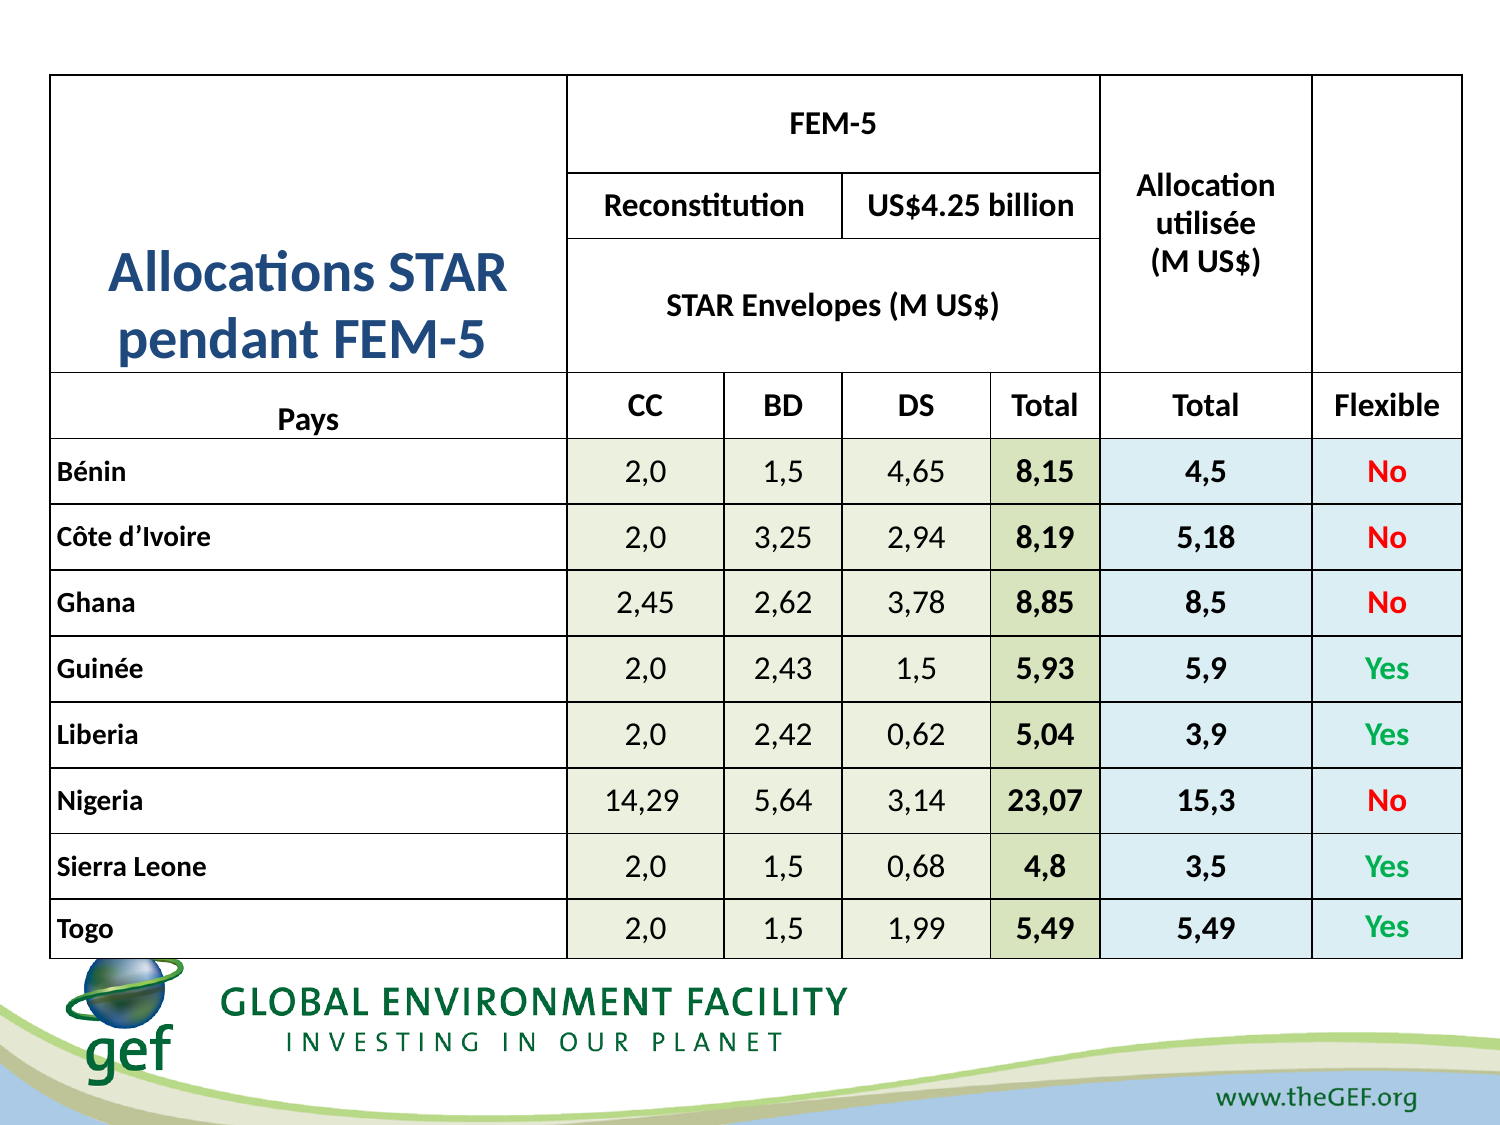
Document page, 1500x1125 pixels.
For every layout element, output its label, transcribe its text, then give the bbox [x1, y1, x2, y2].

table_cell 3,14 [843, 769, 990, 833]
table_cell 1,5 [725, 834, 841, 898]
table_cell 5,64 [725, 769, 841, 833]
table_cell No [1313, 505, 1461, 569]
table_cell 2,0 [568, 703, 723, 767]
table_cell 5,49 [991, 900, 1099, 958]
table_cell 3,78 [843, 571, 990, 635]
table_cell 4,65 [843, 439, 990, 503]
table_cell 2,62 [725, 571, 841, 635]
table_cell Yes [1313, 834, 1461, 898]
table_cell 8,5 [1101, 571, 1311, 635]
table_cell 5,49 [1101, 900, 1311, 958]
table_cell 1,5 [843, 637, 990, 701]
table_cell 5,93 [991, 637, 1099, 701]
table_cell Yes [1313, 900, 1461, 958]
table_cell 1,5 [725, 900, 841, 958]
table_cell Togo [51, 900, 566, 958]
table_cell 15,3 [1101, 769, 1311, 833]
table_cell Ghana [51, 571, 566, 635]
table_cell 3,5 [1101, 834, 1311, 898]
table_header [1313, 76, 1461, 372]
table_cell 2,94 [843, 505, 990, 569]
table_header FEM-5 [568, 76, 1099, 172]
table_cell 8,85 [991, 571, 1099, 635]
table_cell 0,68 [843, 834, 990, 898]
table_cell CC [568, 373, 723, 438]
table_cell 3,9 [1101, 703, 1311, 767]
table_cell Reconstitution [568, 174, 841, 238]
table_cell Pays [51, 373, 566, 438]
table_cell No [1313, 571, 1461, 635]
table_cell Flexible [1313, 373, 1461, 438]
table_cell 5,18 [1101, 505, 1311, 569]
table_cell STAR Envelopes (M US$) [568, 239, 1099, 372]
table_cell Côte d’Ivoire [51, 505, 566, 569]
table_cell DS [843, 373, 990, 438]
table_cell 0,62 [843, 703, 990, 767]
picture [0, 920, 1500, 1125]
table_cell 23,07 [991, 769, 1099, 833]
table_cell 2,0 [568, 834, 723, 898]
table_cell 14,29 [568, 769, 723, 833]
table_cell Total [1101, 373, 1311, 438]
table_cell 4,5 [1101, 439, 1311, 503]
table_cell Nigeria [51, 769, 566, 833]
table_header Allocation utilisée (M US$) [1101, 76, 1311, 372]
table_cell Guinée [51, 637, 566, 701]
table_cell 8,19 [991, 505, 1099, 569]
table_cell 2,0 [568, 900, 723, 958]
table_cell Total [991, 373, 1099, 438]
table_cell BD [725, 373, 841, 438]
table_cell 5,04 [991, 703, 1099, 767]
table_cell 3,25 [725, 505, 841, 569]
table_cell Bénin [51, 439, 566, 503]
table_cell No [1313, 439, 1461, 503]
table_cell Yes [1313, 637, 1461, 701]
table_header Allocations STAR pendant FEM-5 [51, 76, 566, 372]
table_cell 8,15 [991, 439, 1099, 503]
table_cell 2,45 [568, 571, 723, 635]
table_cell 4,8 [991, 834, 1099, 898]
table_cell 2,0 [568, 439, 723, 503]
table_cell 2,42 [725, 703, 841, 767]
table_cell Sierra Leone [51, 834, 566, 898]
table_cell US$4.25 billion [843, 174, 1099, 238]
table_cell Liberia [51, 703, 566, 767]
table_cell 2,43 [725, 637, 841, 701]
table_cell Yes [1313, 703, 1461, 767]
table_cell No [1313, 769, 1461, 833]
table_cell 1,5 [725, 439, 841, 503]
table_cell 5,9 [1101, 637, 1311, 701]
table_cell 1,99 [843, 900, 990, 958]
table_cell 2,0 [568, 505, 723, 569]
table_cell 2,0 [568, 637, 723, 701]
